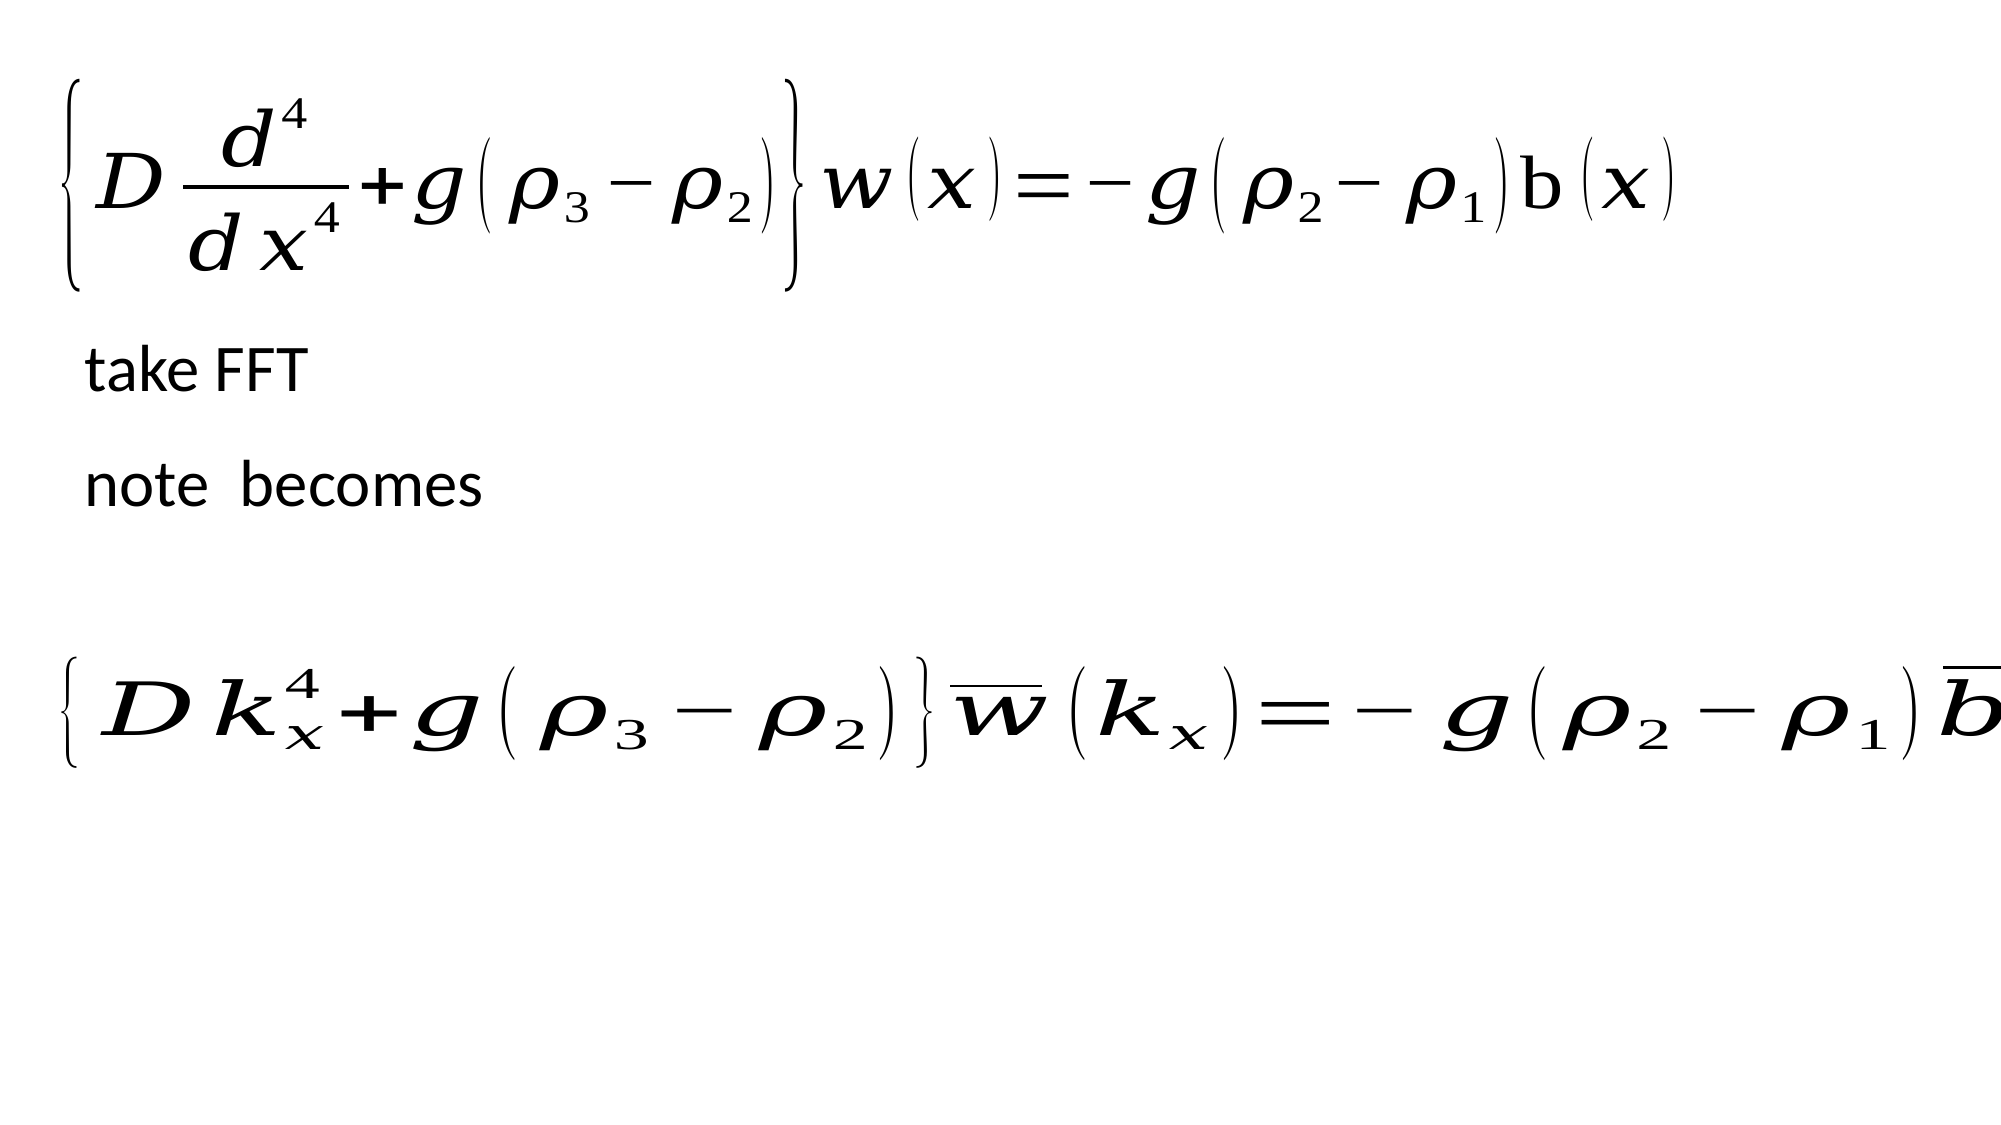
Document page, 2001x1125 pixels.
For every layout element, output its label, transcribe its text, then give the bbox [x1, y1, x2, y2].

text_box take FFT [69, 317, 1080, 413]
